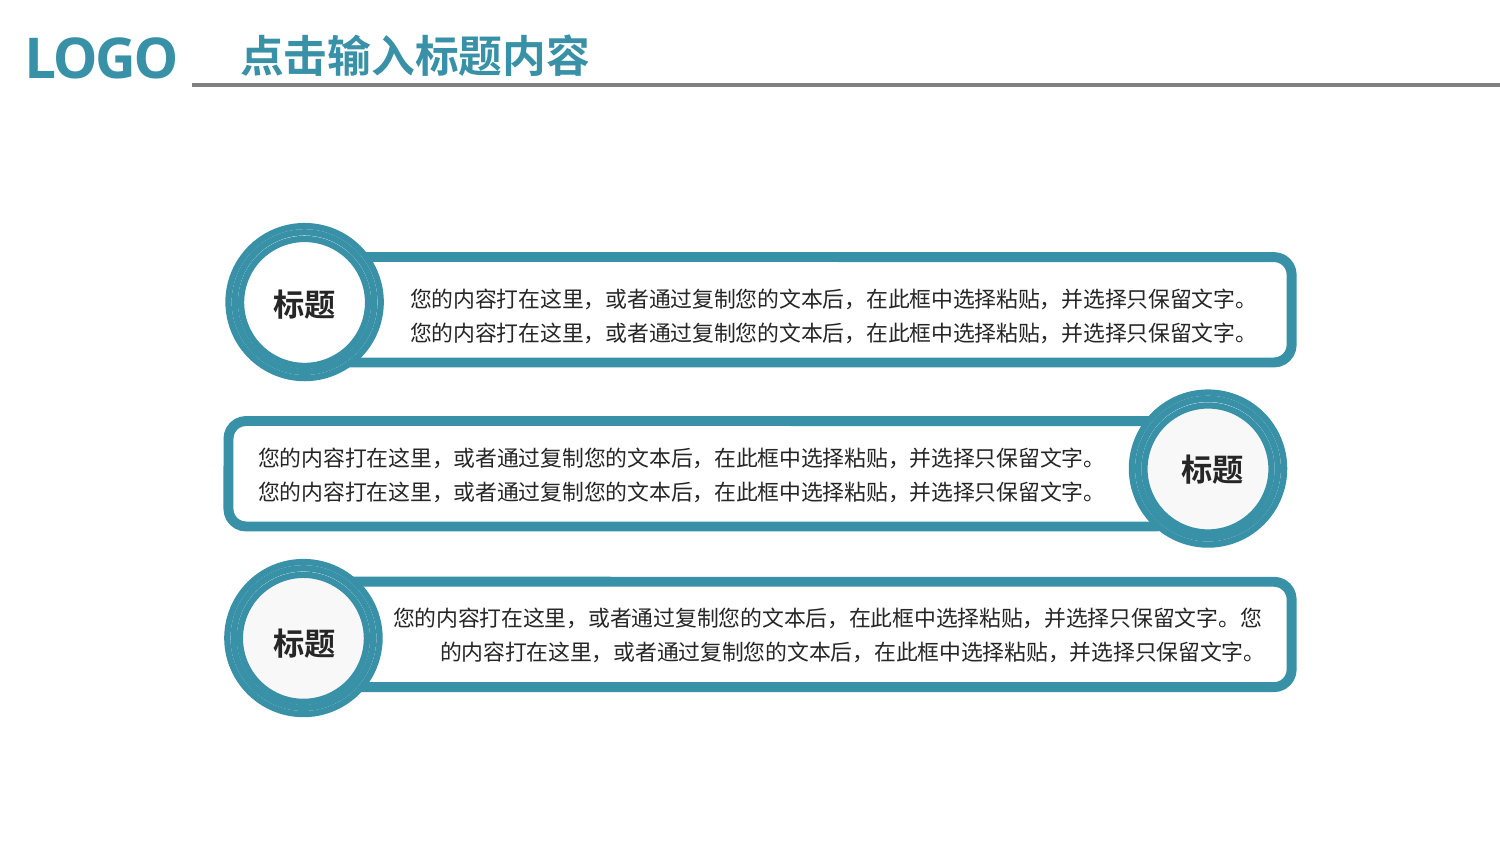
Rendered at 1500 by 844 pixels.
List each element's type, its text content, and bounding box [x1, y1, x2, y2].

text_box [227, 561, 380, 715]
text_box [384, 579, 1290, 588]
text_box [226, 418, 1126, 529]
text_box 您的内容打在这里，或者通过复制您的文本后，在此框中选择粘贴，并选择只保留文字。您的内容打在这里，或者通过复制您的文本后，在此框中选择粘贴，并选择只保留文字。 [243, 428, 1126, 542]
text_box [384, 589, 1294, 690]
text_box 点击输入标题内容 [212, 21, 618, 89]
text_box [1131, 392, 1285, 545]
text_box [228, 225, 381, 379]
text_box [387, 254, 1294, 365]
text_box 您的内容打在这里，或者通过复制您的文本后，在此框中选择粘贴，并选择只保留文字。您的内容打在这里，或者通过复制您的文本后，在此框中选择粘贴，并选择只保留文字。 [395, 270, 1275, 354]
text_box 您的内容打在这里，或者通过复制您的文本后，在此框中选择粘贴，并选择只保留文字。您的内容打在这里，或者通过复制您的文本后，在此框中选择粘贴，并选择只保留文字。 [384, 588, 1291, 672]
